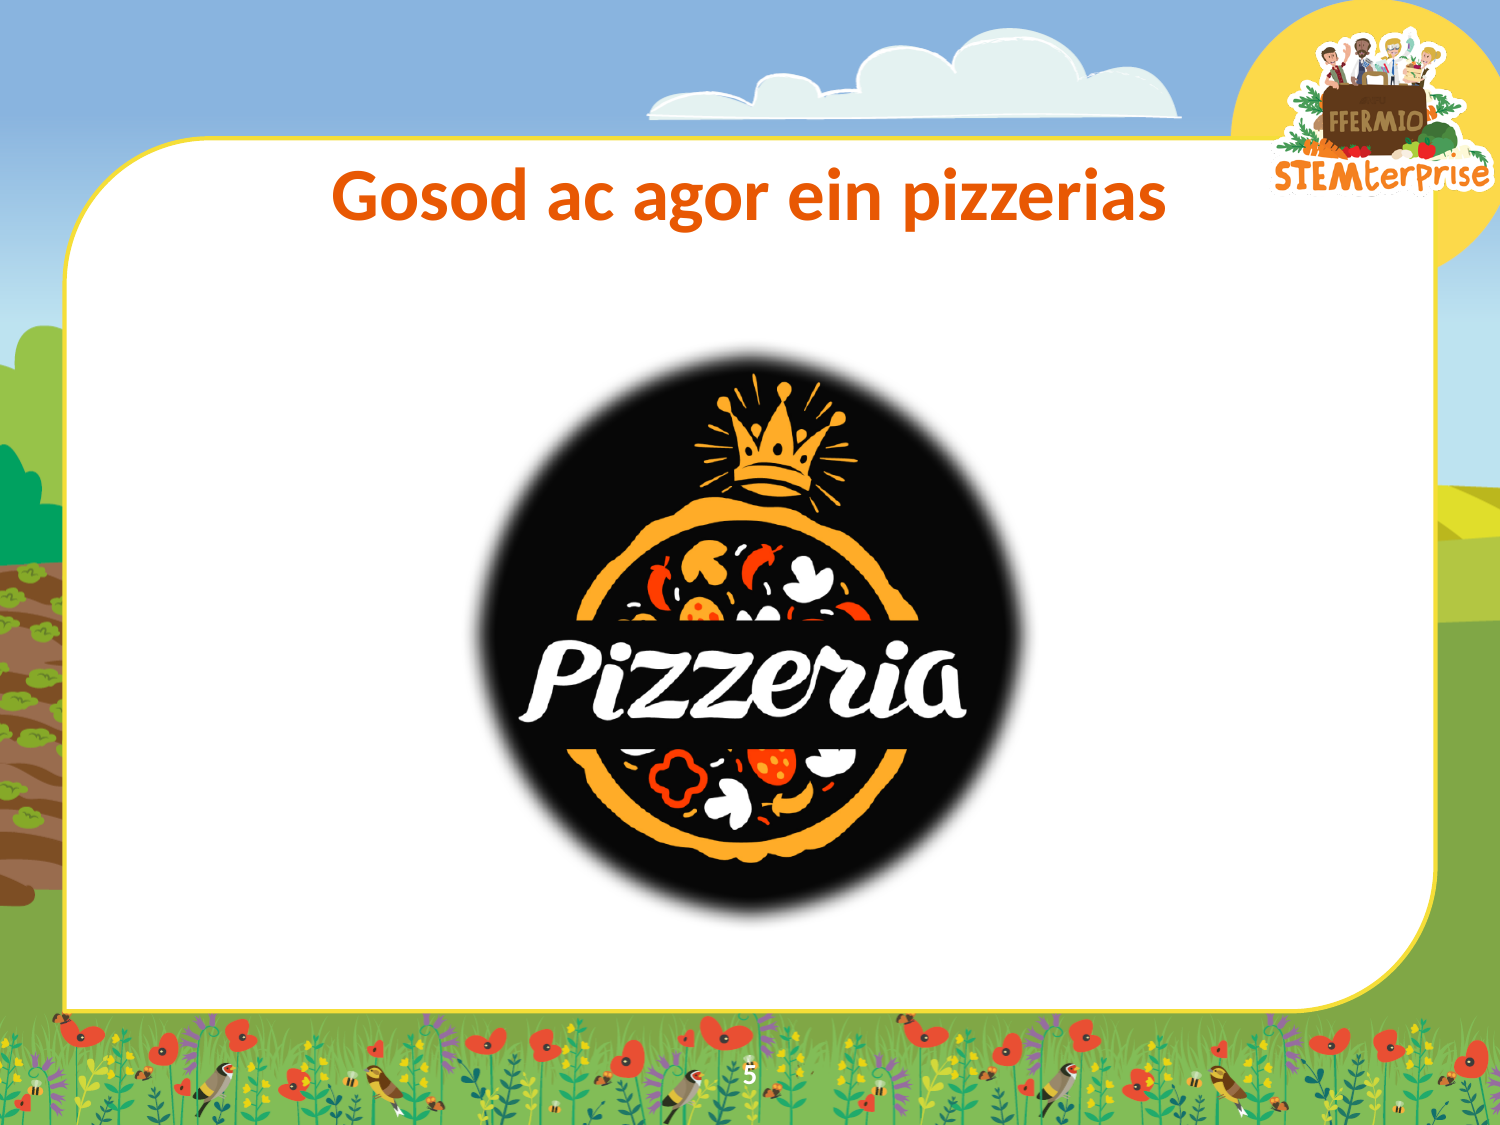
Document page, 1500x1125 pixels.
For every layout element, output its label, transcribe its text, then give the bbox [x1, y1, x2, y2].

picture [0, 0, 1500, 1125]
title Gosod ac agor ein pizzerias [218, 137, 1282, 256]
slide_number 5 [575, 1042, 925, 1103]
